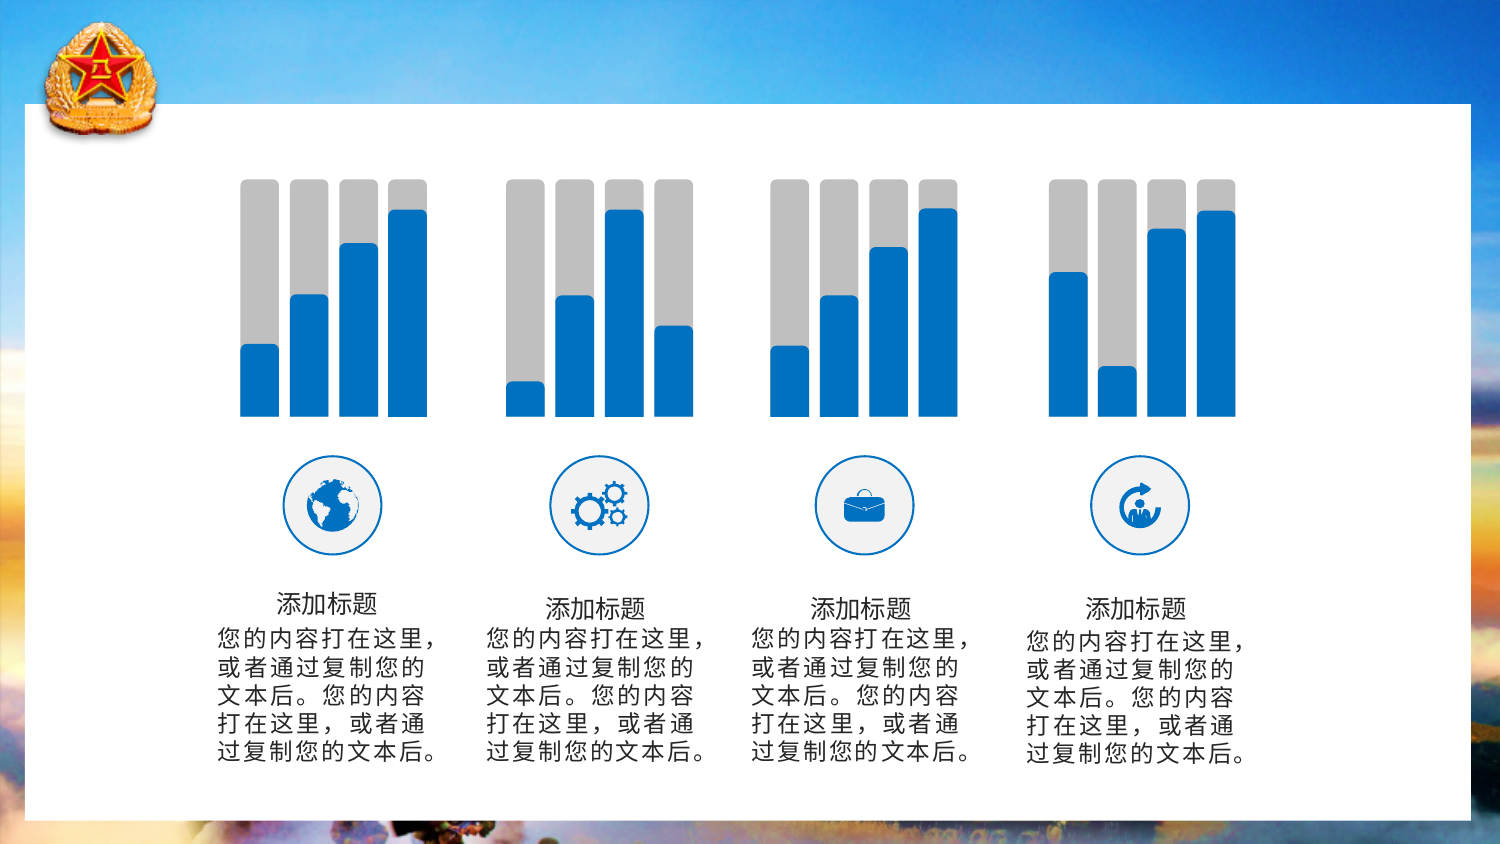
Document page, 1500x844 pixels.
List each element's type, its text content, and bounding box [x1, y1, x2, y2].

text_box [918, 208, 958, 417]
text_box [654, 179, 694, 331]
text_box [339, 243, 379, 417]
text_box [1048, 179, 1088, 278]
text_box [1147, 228, 1186, 417]
text_box 您的内容打在这里，或者通过复制您的文本后。您的内容打在这里，或者通过复制您的文本后。 [739, 618, 971, 771]
text_box 添加标题 [1073, 573, 1306, 626]
text_box [654, 325, 694, 417]
text_box [339, 179, 379, 249]
text_box [918, 179, 958, 213]
text_box [604, 179, 644, 215]
text_box 添加标题 [264, 568, 497, 621]
text_box [388, 209, 427, 417]
text_box [844, 488, 885, 522]
text_box [550, 456, 649, 555]
text_box [289, 179, 329, 300]
text_box 您的内容打在这里，或者通过复制您的文本后。您的内容打在这里，或者通过复制您的文本后。 [1014, 620, 1246, 774]
text_box [506, 179, 545, 385]
text_box [240, 343, 279, 417]
text_box [555, 179, 595, 301]
text_box [1147, 179, 1186, 232]
text_box 您的内容打在这里，或者通过复制您的文本后。您的内容打在这里，或者通过复制您的文本后。 [205, 618, 437, 771]
text_box [869, 247, 908, 417]
text_box [1097, 366, 1137, 417]
text_box 添加标题 [533, 573, 765, 626]
text_box [1048, 272, 1088, 417]
text_box [1196, 179, 1236, 216]
text_box [770, 179, 810, 351]
text_box [1196, 210, 1236, 417]
text_box [555, 295, 595, 417]
text_box [240, 179, 279, 347]
text_box [306, 479, 359, 532]
text_box [819, 295, 859, 417]
text_box [604, 209, 644, 417]
text_box [1119, 482, 1161, 529]
text_box [571, 481, 628, 530]
text_box [283, 456, 382, 555]
text_box [819, 179, 859, 300]
text_box [815, 456, 914, 555]
text_box 添加标题 [798, 573, 1030, 626]
text_box [770, 345, 810, 417]
text_box [869, 179, 908, 250]
text_box [289, 294, 329, 417]
text_box [1091, 456, 1190, 555]
text_box [388, 179, 427, 212]
text_box [506, 381, 545, 417]
text_box 您的内容打在这里，或者通过复制您的文本后。您的内容打在这里，或者通过复制您的文本后。 [474, 618, 706, 771]
picture [0, 0, 1500, 844]
text_box [1097, 179, 1137, 371]
